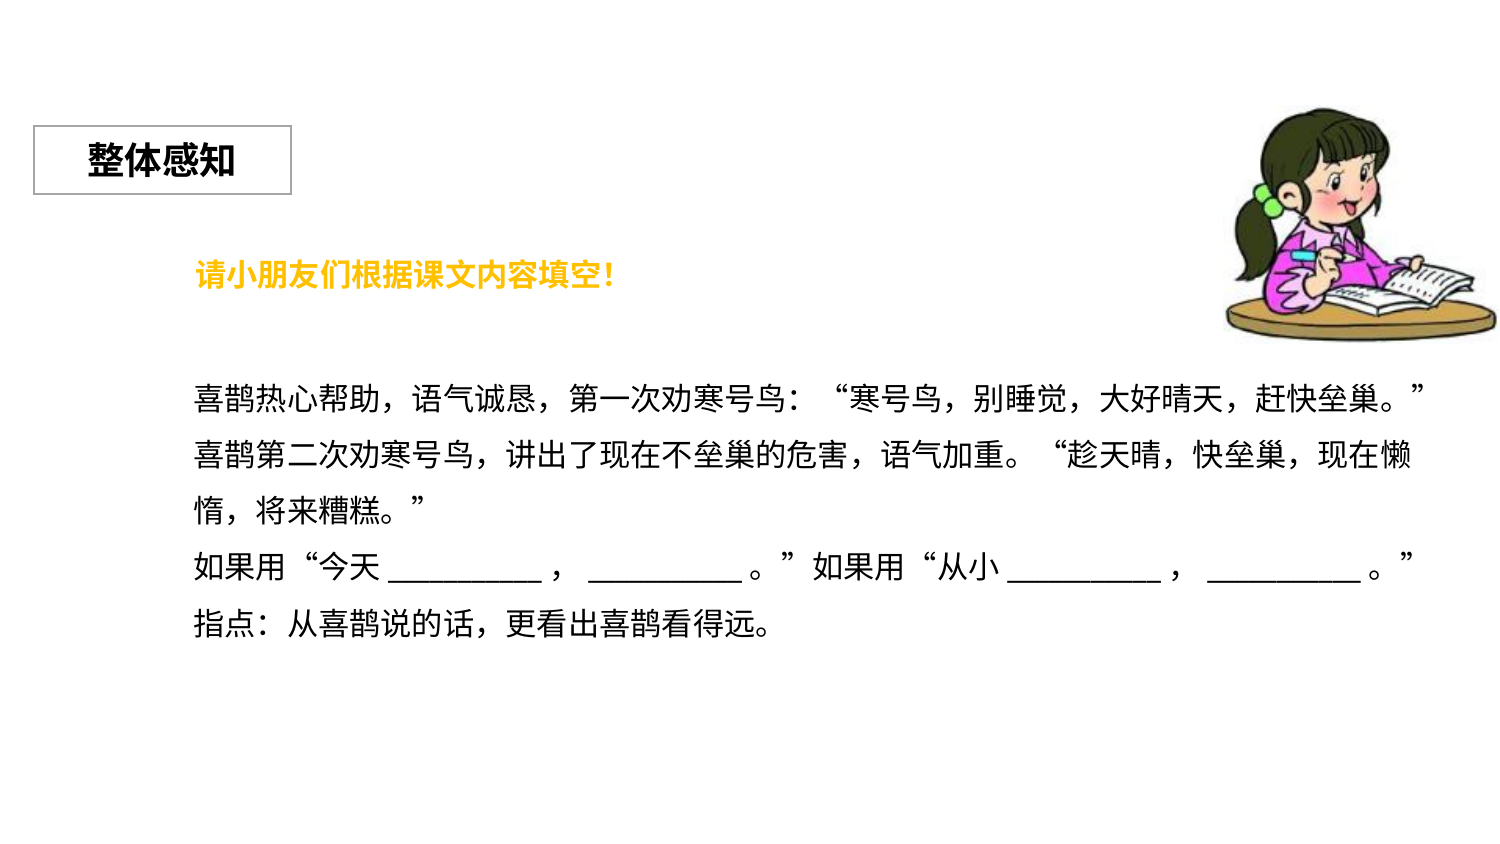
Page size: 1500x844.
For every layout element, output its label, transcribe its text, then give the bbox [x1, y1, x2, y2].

text_box 整体感知 [33, 125, 292, 195]
picture [1223, 105, 1500, 344]
text_box 喜鹊热心帮助，语气诚恳，第一次劝寒号鸟：“寒号鸟，别睡觉，大好晴天，赶快垒巢。” 喜鹊第二次劝寒号鸟，讲出了现在不垒巢的危害，语气加重。“趁天晴，快垒巢，现在懒 惰，将来糟糕。” 如果用“今天___________，___________。”如果用“从小___________，___________。” 指点：从喜鹊说的话，更看出喜鹊看得远。 [182, 354, 1462, 647]
text_box 请小朋友们根据课文内容填空！ [184, 249, 645, 299]
